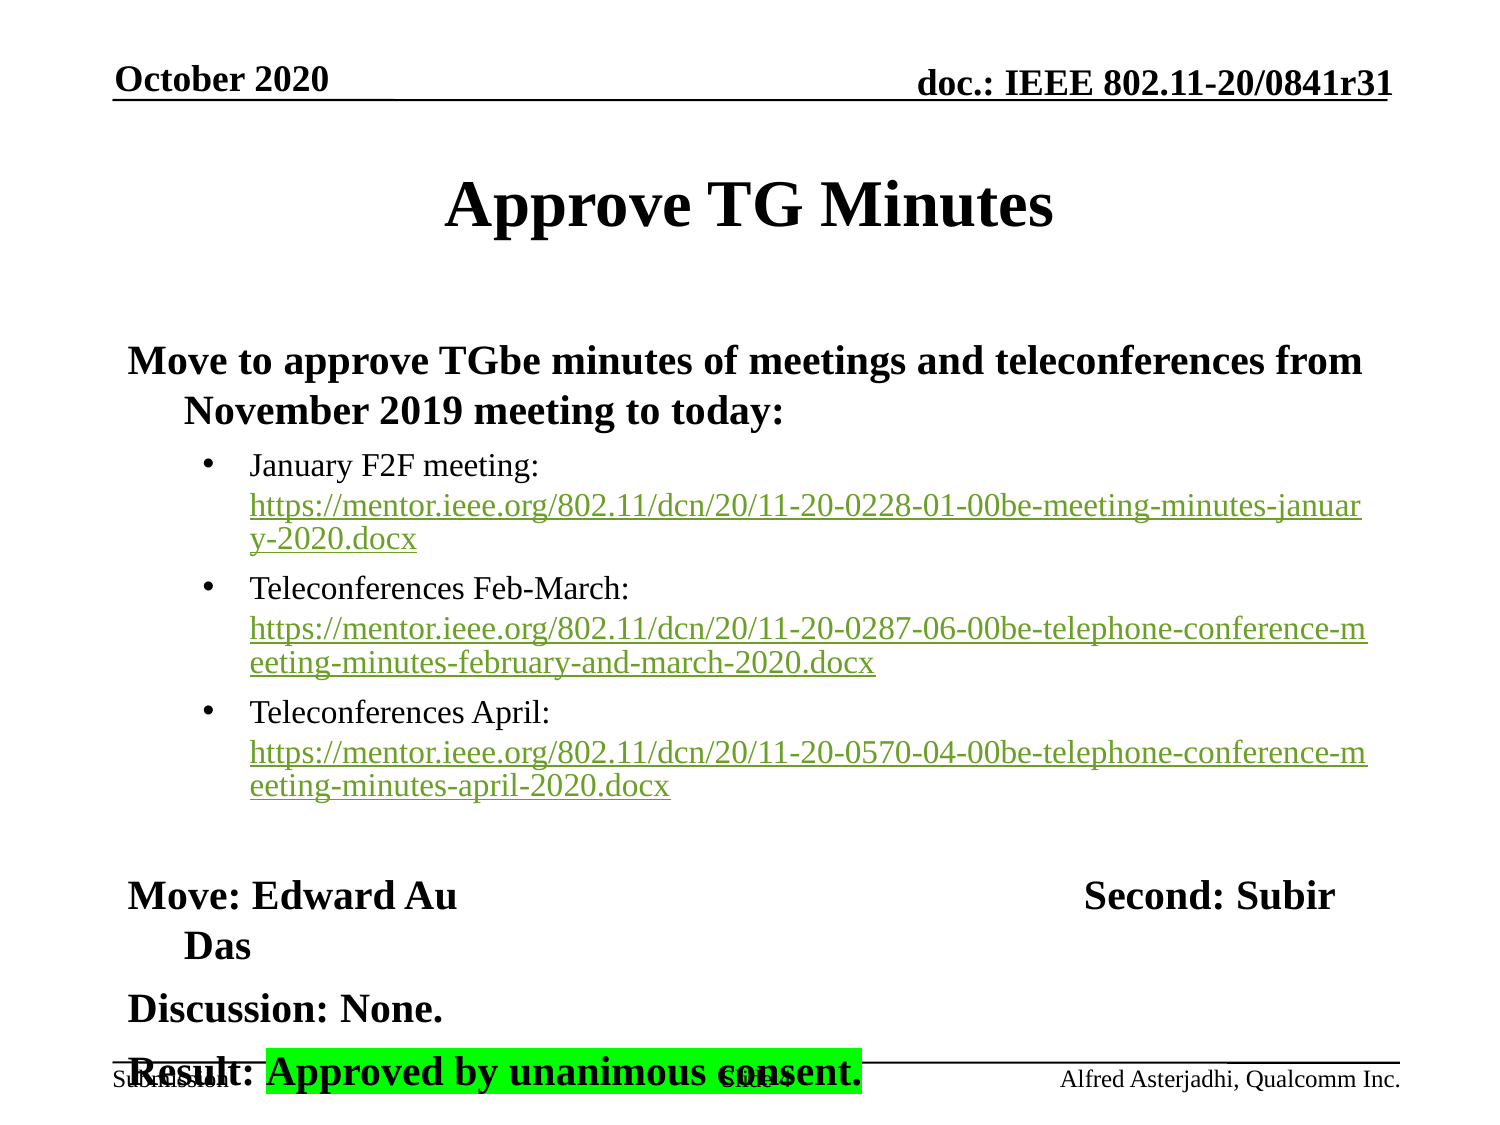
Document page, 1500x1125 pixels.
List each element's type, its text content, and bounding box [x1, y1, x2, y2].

title Approve TG Minutes [112, 112, 1388, 288]
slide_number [114, 54, 493, 100]
footer Alfred Asterjadhi, Qualcomm Inc. [878, 1061, 1402, 1093]
list Move to approve TGbe minutes of meetings and teleconferences from November 2019 meeting to today: January F2F meeting: https://mentor.ieee.org/802.11/dcn/20/11-20-0228-01-00be-meeting-minutes-january-2020.docx Teleconferences Feb-March: https://mentor.ieee.org/802.11/dcn/20/11-20-0287-06-00be-telephone-conference-meeting-minutes-february-and-march-2020.docx Teleconferences April: https://mentor.ieee.org/802.11/dcn/20/11-20-0570-04-00be-telephone-conference-meeting-minutes-april-2020.docx Move: Edward Au Second: Subir Das Discussion: None. Result: Approved by unanimous consent. [112, 324, 1388, 1000]
slide_number Slide 4 [712, 1061, 800, 1123]
